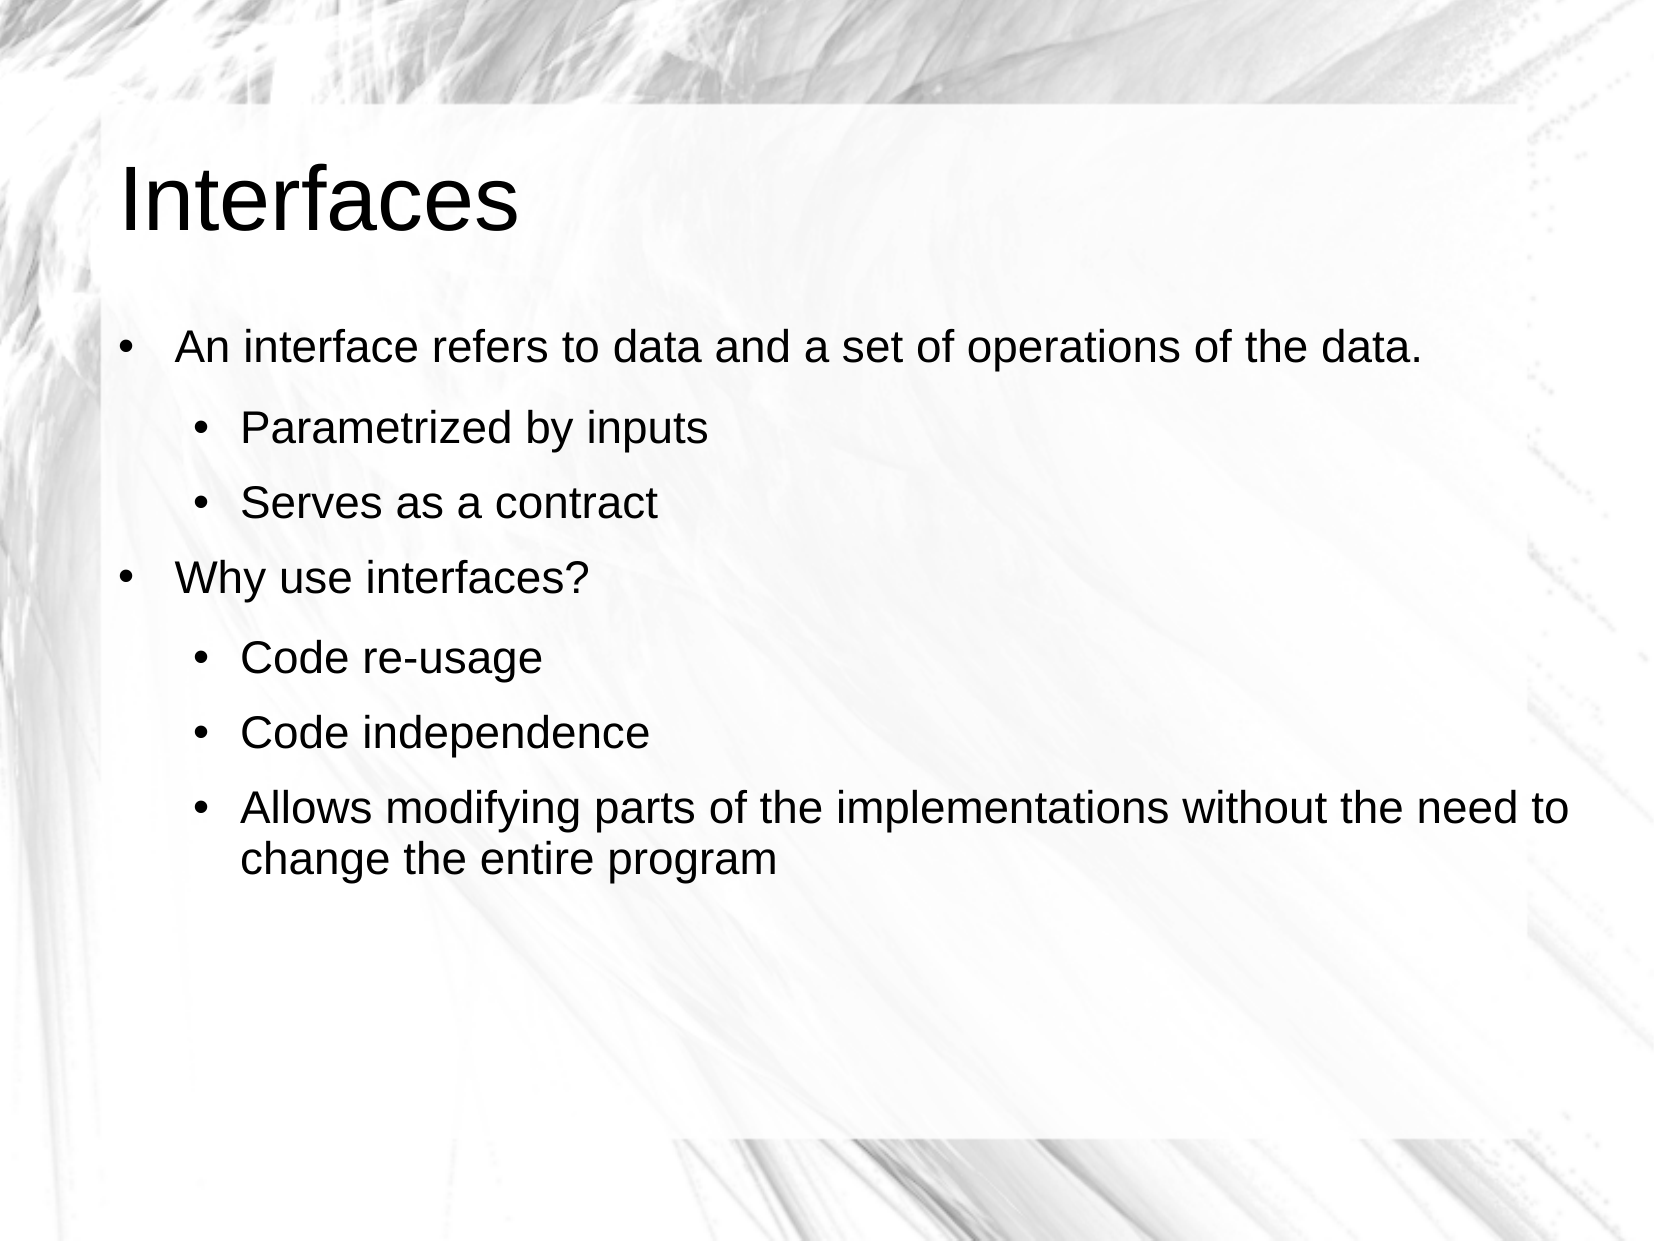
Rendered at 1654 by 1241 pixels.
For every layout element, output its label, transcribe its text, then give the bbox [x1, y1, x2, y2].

list An interface refers to data and a set of operations of the data. Parametrized by inputs Serves as a contract Why use interfaces? Code re-usage Code independence Allows modifying parts of the implementations without the need to change the entire program [118, 319, 1571, 1109]
picture [0, 0, 1654, 1241]
title Interfaces [118, 112, 1506, 281]
